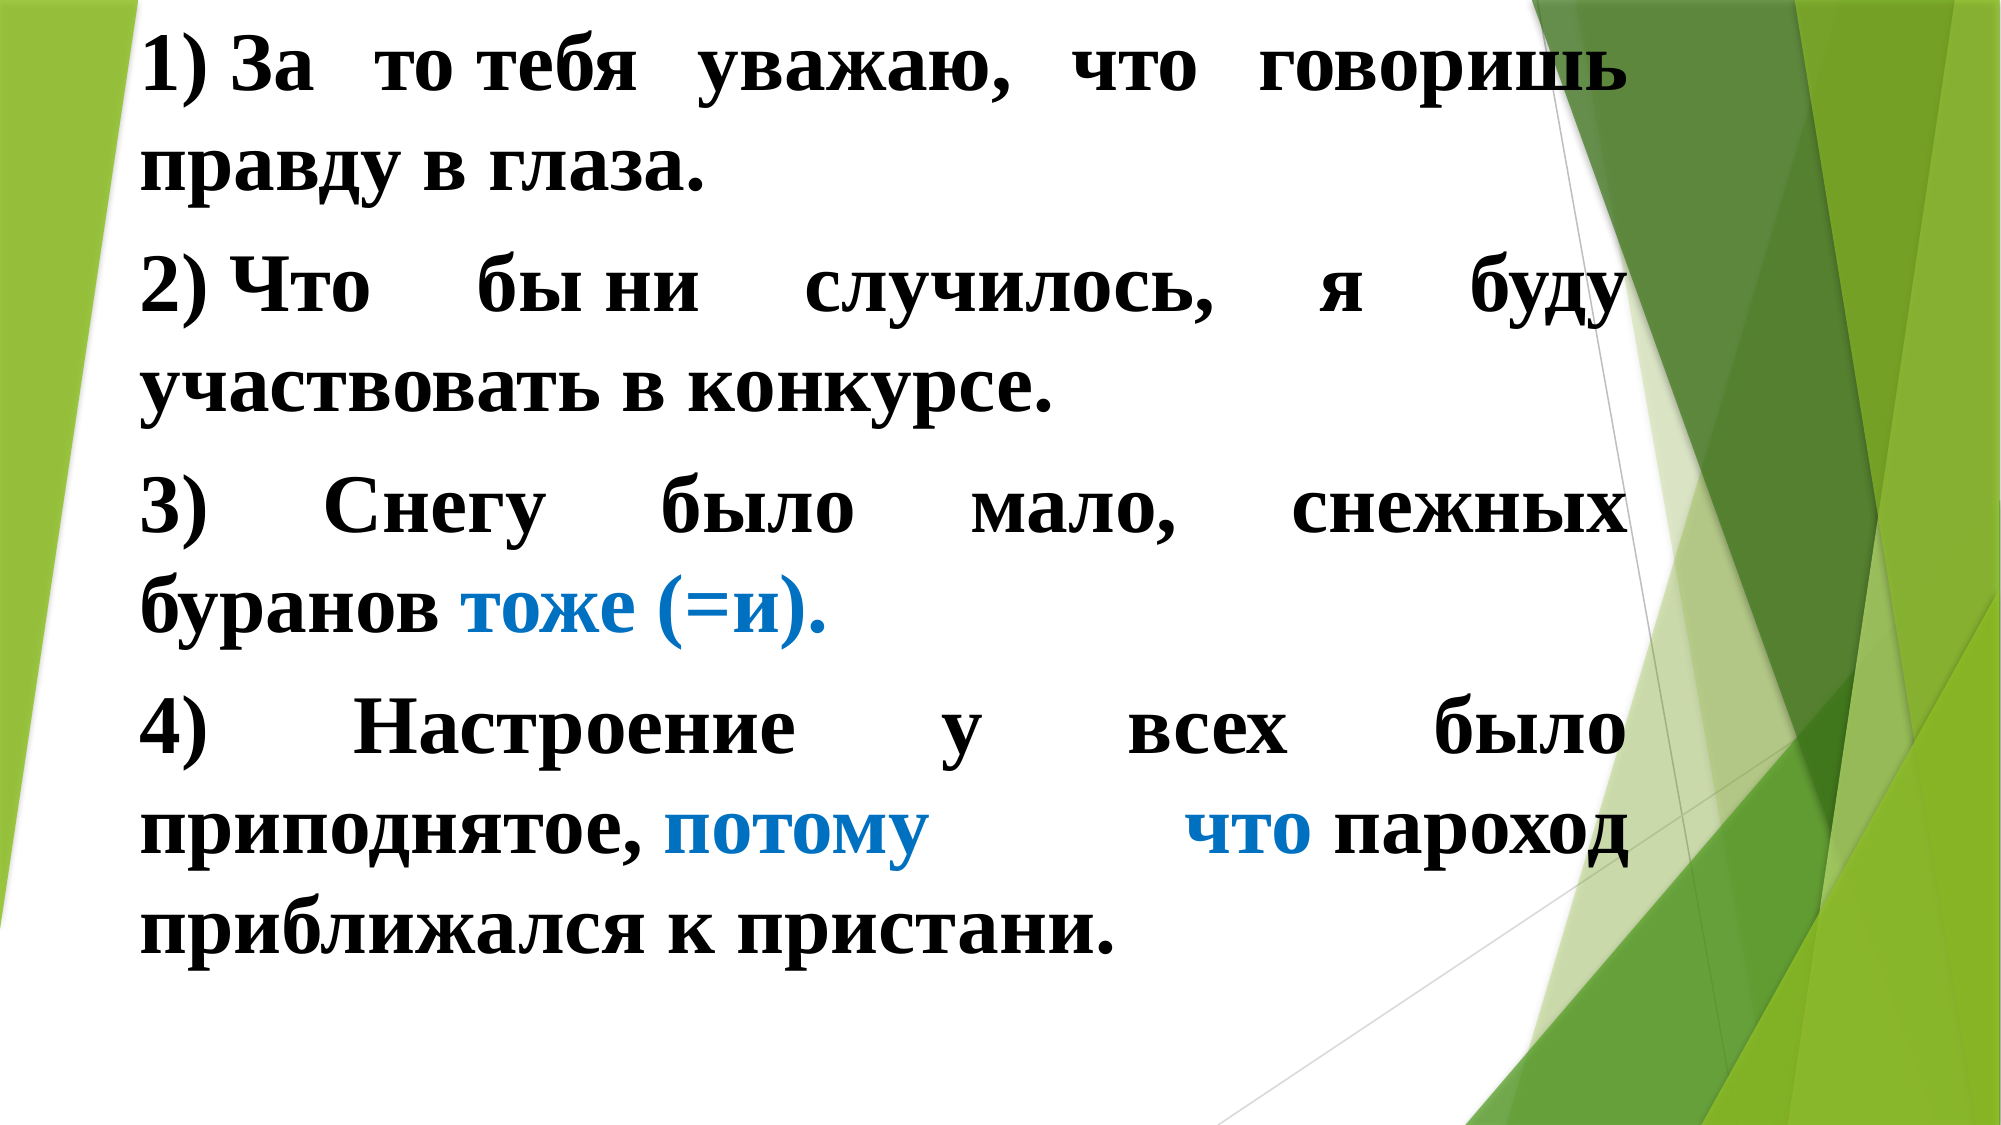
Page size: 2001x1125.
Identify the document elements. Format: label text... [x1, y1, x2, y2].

subtitle 1) За то тебя уважаю, что говоришь правду в глаза. 2) Что бы ни случилось, я буду участвовать в конкурсе. 3) Снегу было мало, снежных буранов тоже (=и). 4) Настроение у всех было приподнятое, потому что пароход приближался к пристани. [124, 0, 1645, 1070]
